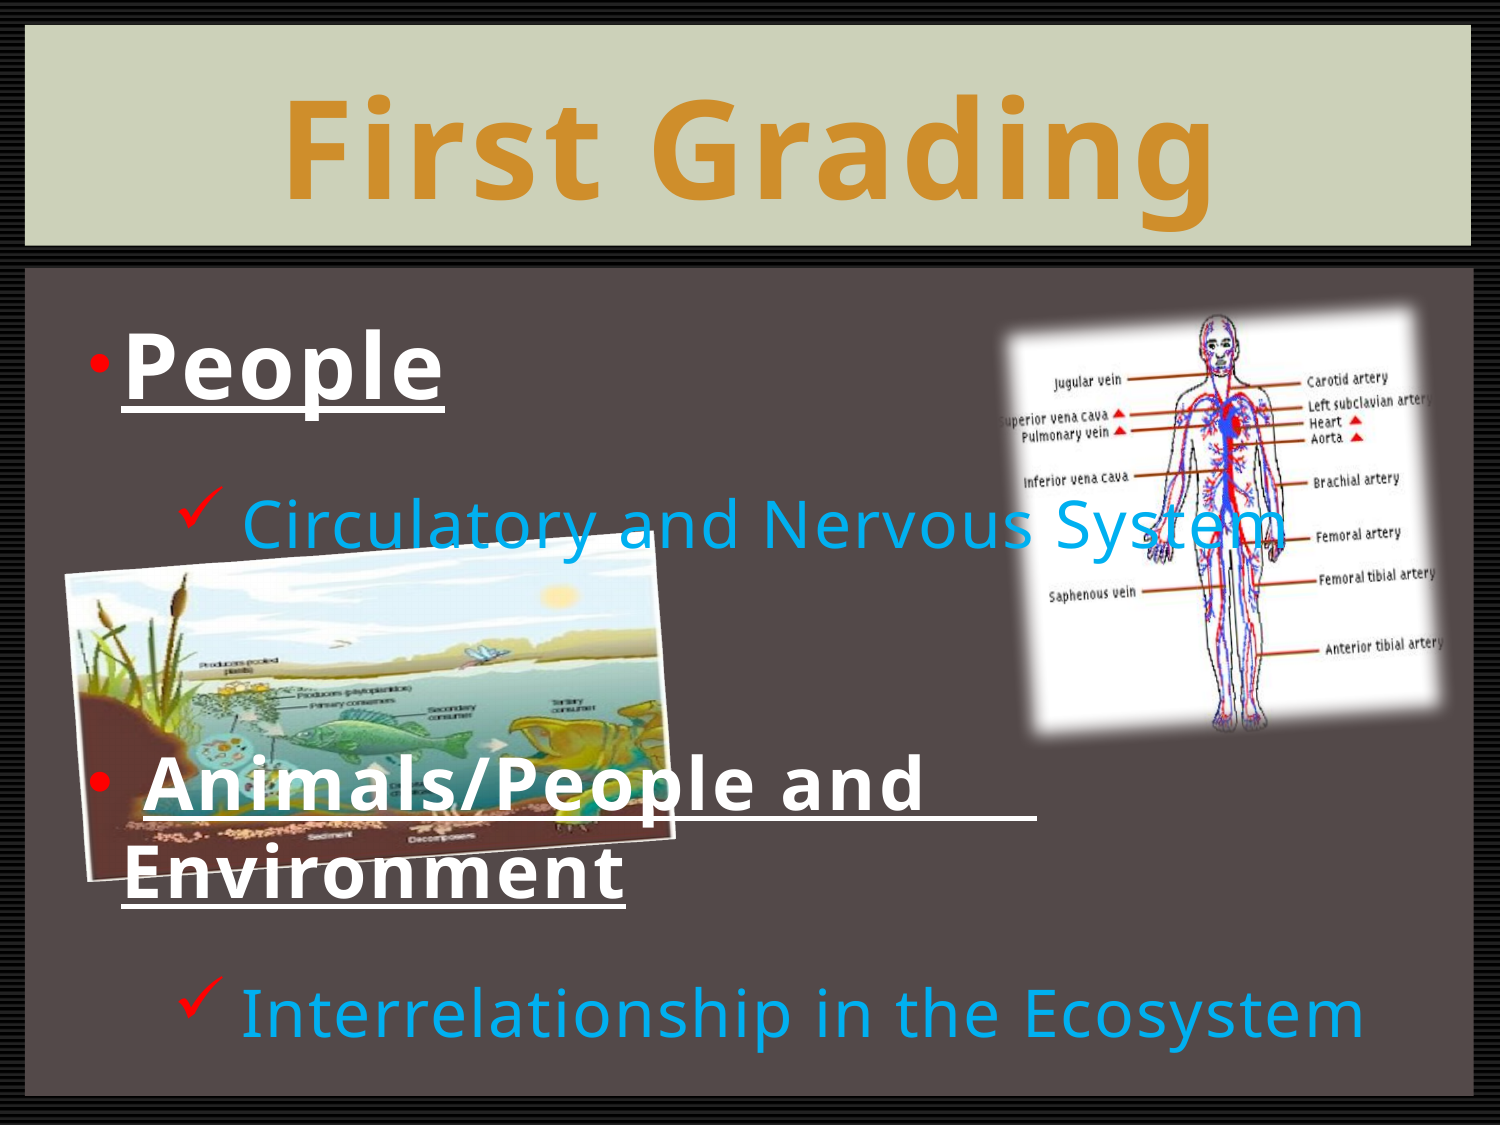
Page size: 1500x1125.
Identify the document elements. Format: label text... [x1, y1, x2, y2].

picture [74, 551, 666, 861]
title First Grading [215, 43, 1285, 247]
picture [1001, 301, 1446, 740]
list People Circulatory and Nervous System Animals/People and Environment Interrelationship in the Ecosystem [66, 299, 1460, 1075]
